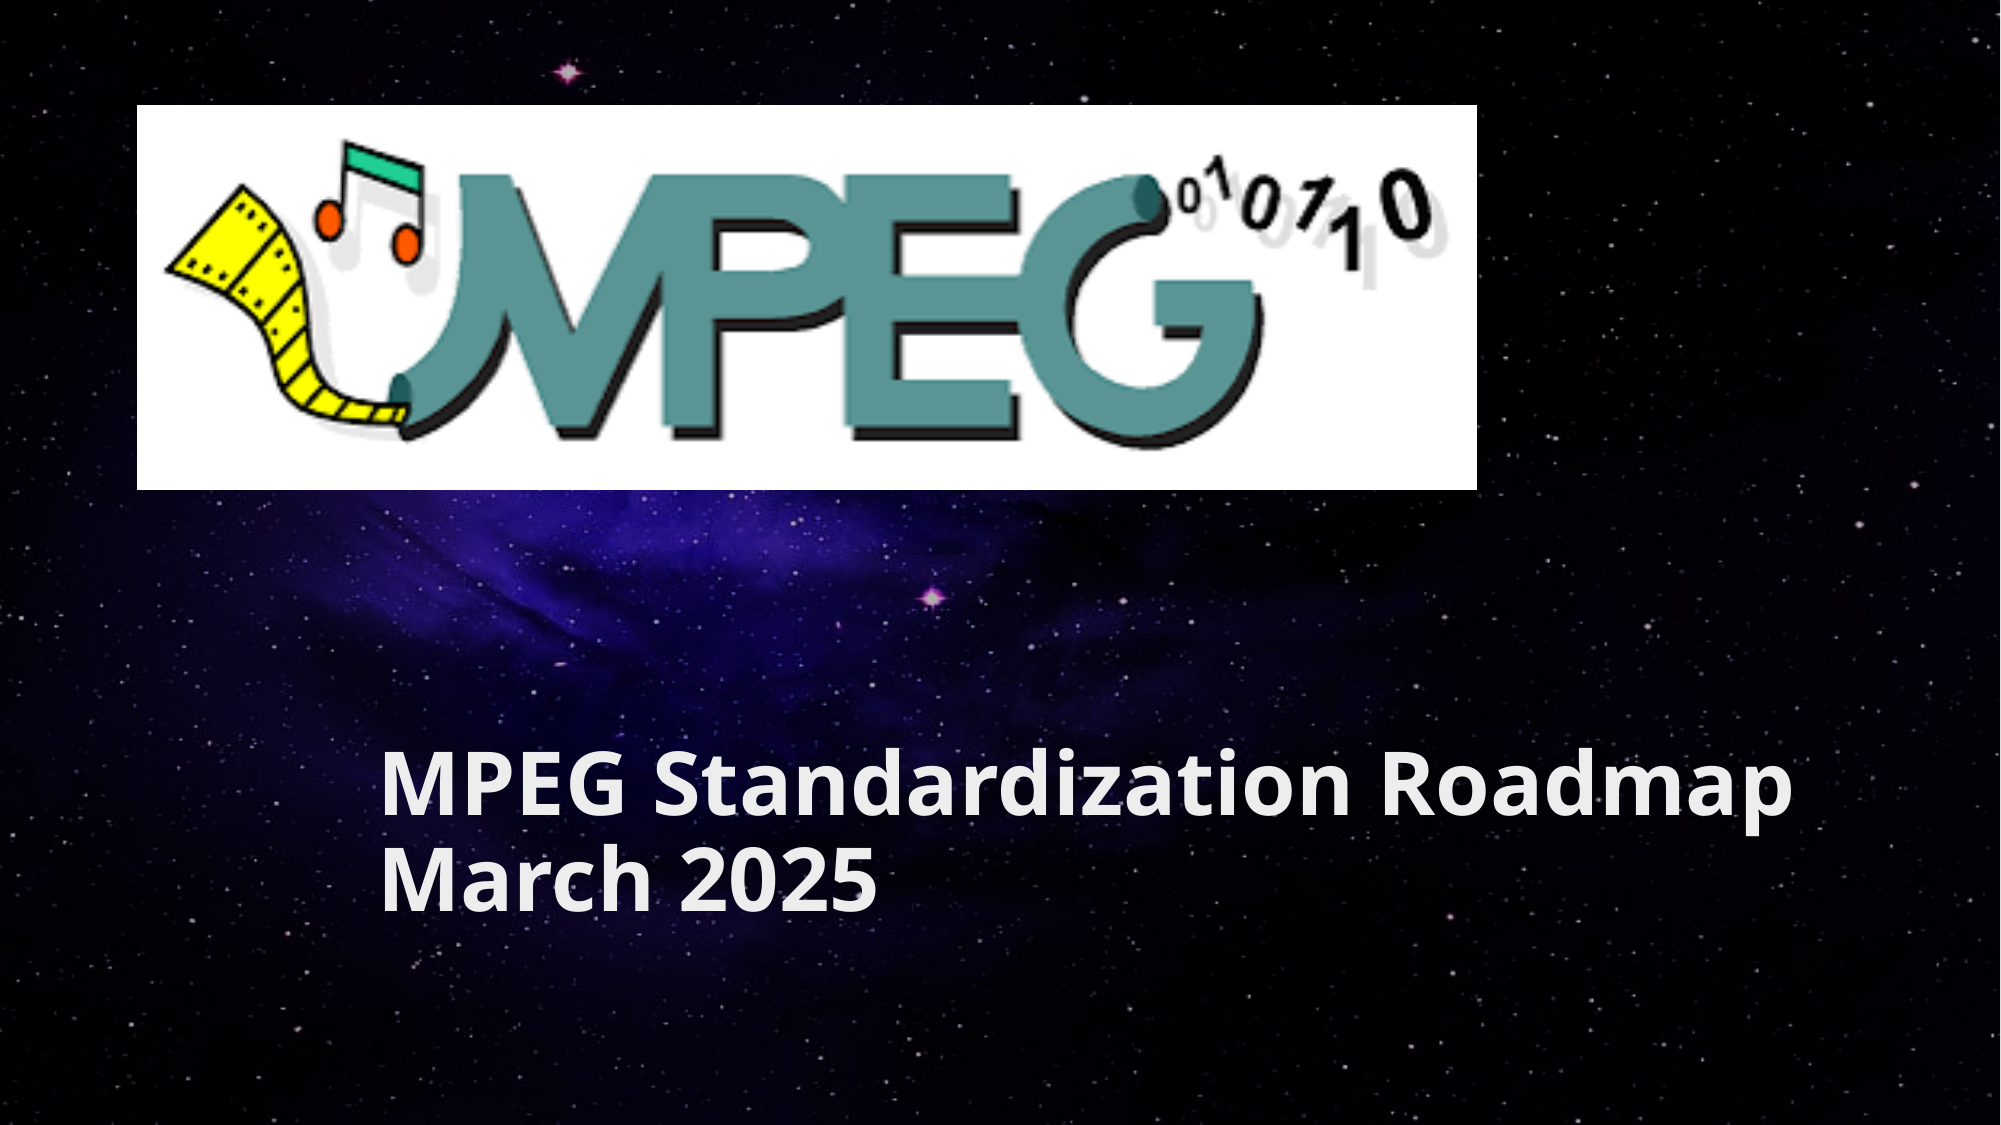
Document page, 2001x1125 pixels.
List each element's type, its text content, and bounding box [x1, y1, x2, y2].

text_box MPEG Standardization Roadmap March 2025 [362, 732, 1863, 1002]
picture [0, 0, 2001, 1125]
